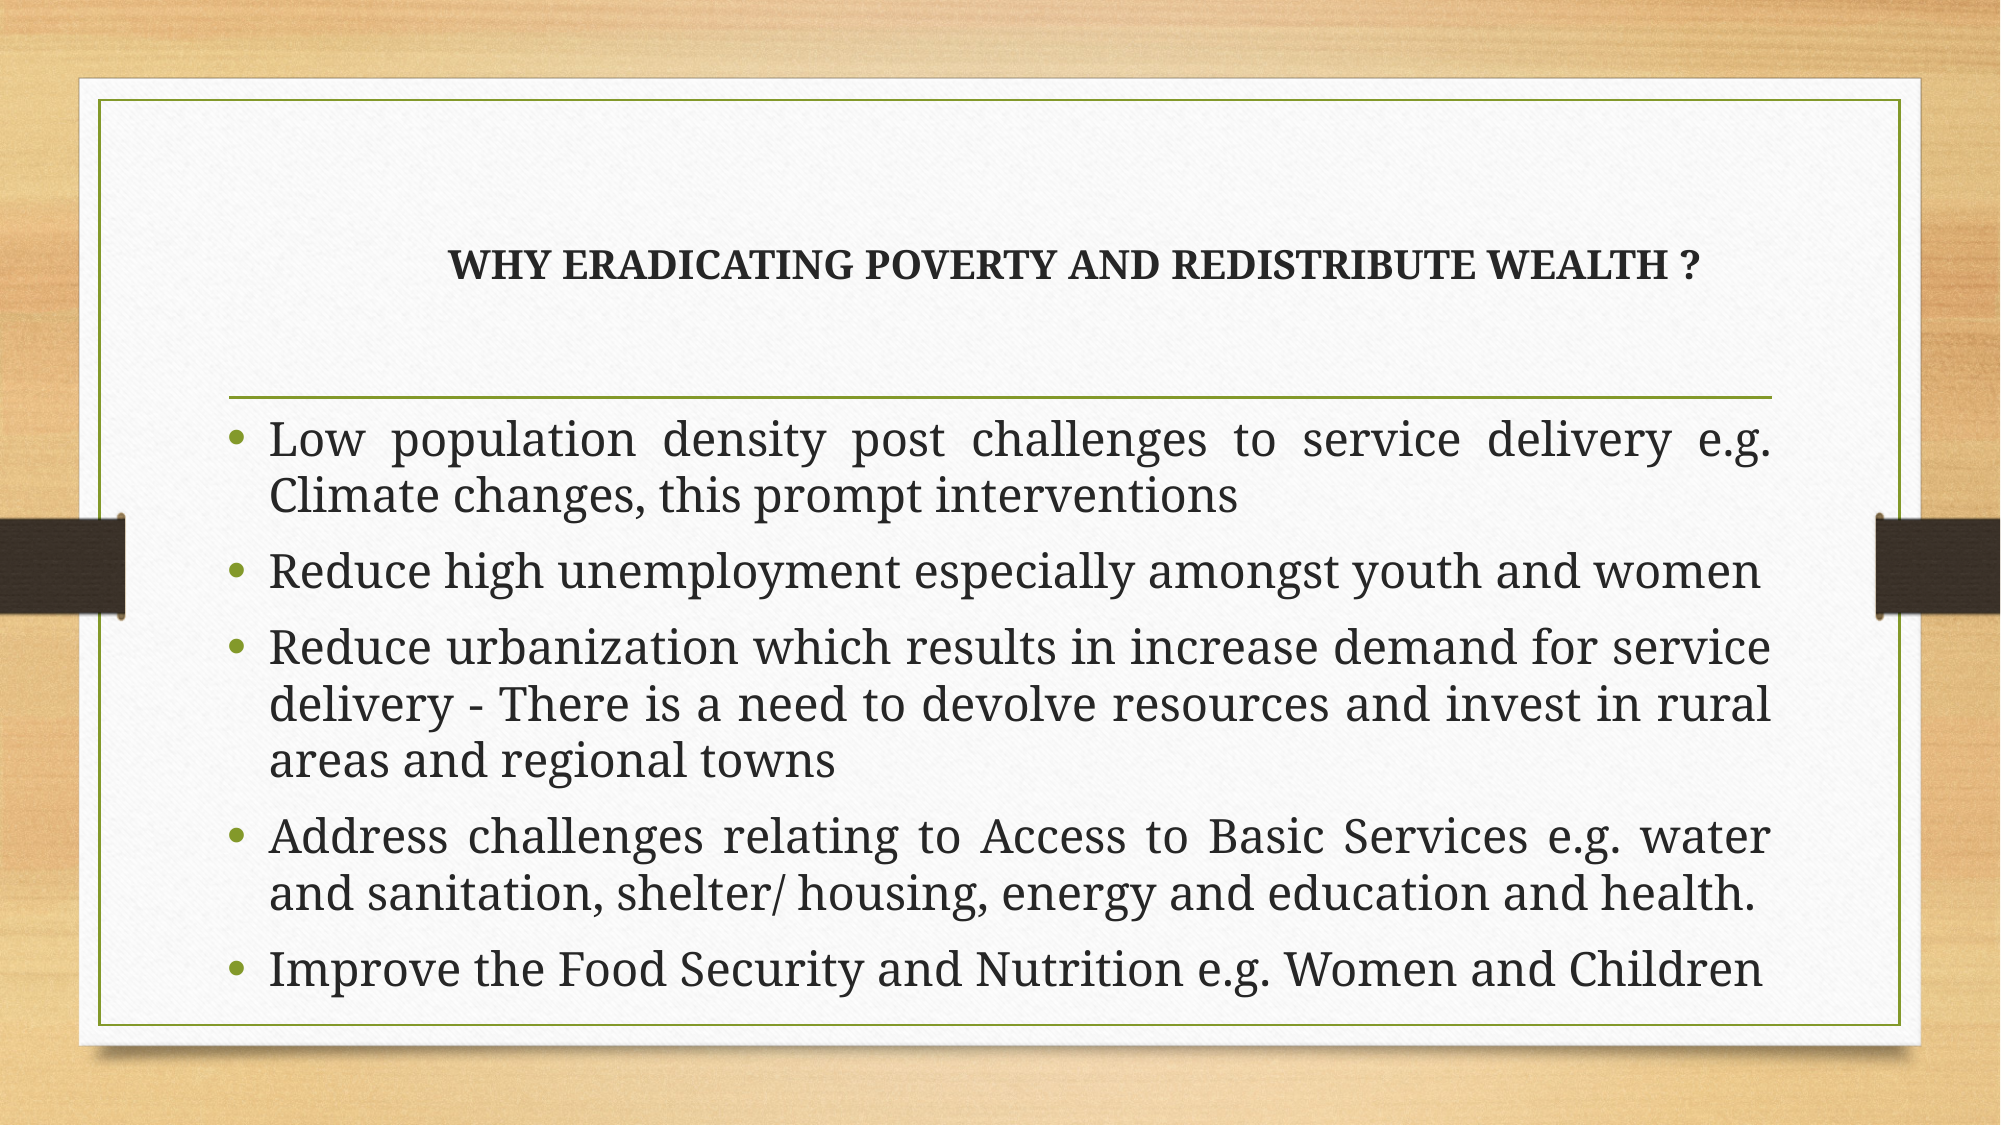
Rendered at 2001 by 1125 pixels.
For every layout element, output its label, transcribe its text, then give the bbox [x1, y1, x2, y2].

picture [0, 0, 2001, 1125]
title WHY ERADICATING POVERTY AND REDISTRIBUTE WEALTH ? [212, 182, 1938, 344]
list Low population density post challenges to service delivery e.g. Climate changes, this prompt interventions Reduce high unemployment especially amongst youth and women Reduce urbanization which results in increase demand for service delivery - There is a need to devolve resources and invest in rural areas and regional towns Address challenges relating to Access to Basic Services e.g. water and sanitation, shelter/ housing, energy and education and health. Improve the Food Security and Nutrition e.g. Women and Children [212, 401, 1788, 1016]
